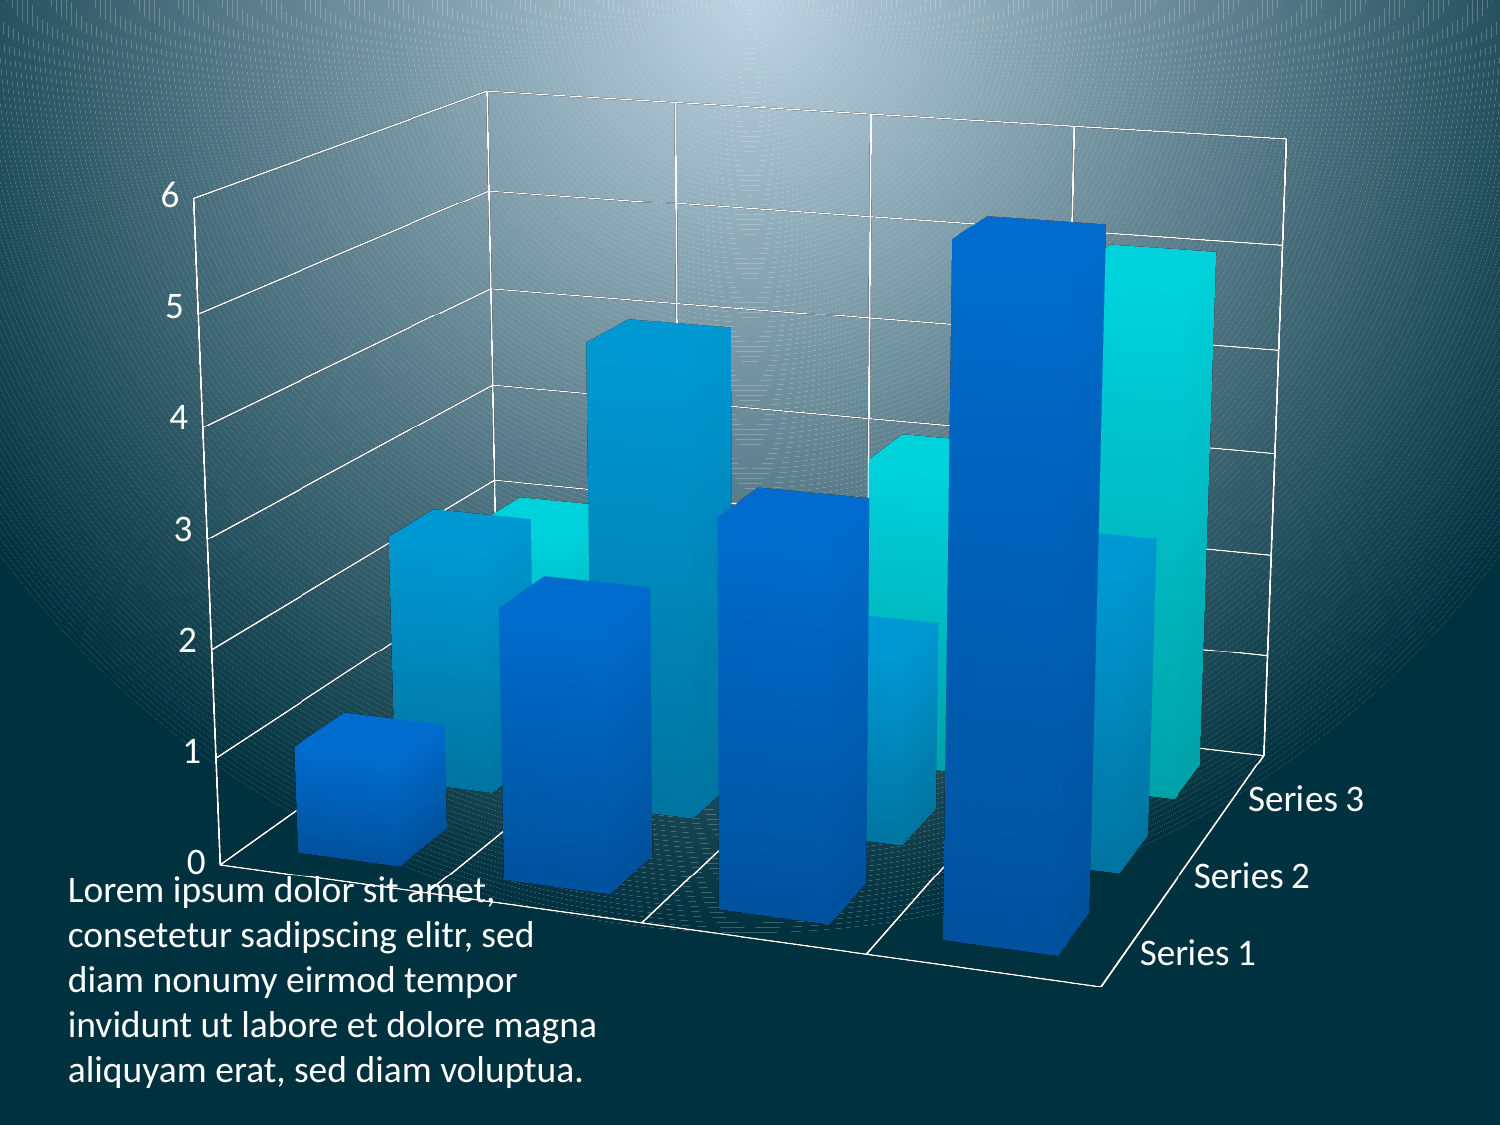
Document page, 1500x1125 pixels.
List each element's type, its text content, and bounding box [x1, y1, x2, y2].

text_box Lorem ipsum dolor sit amet, consetetur sadipscing elitr, sed diam nonumy eirmod tempor invidunt ut labore et dolore magna aliquyam erat, sed diam voluptua. [53, 857, 632, 1098]
chart [64, 71, 1365, 1024]
